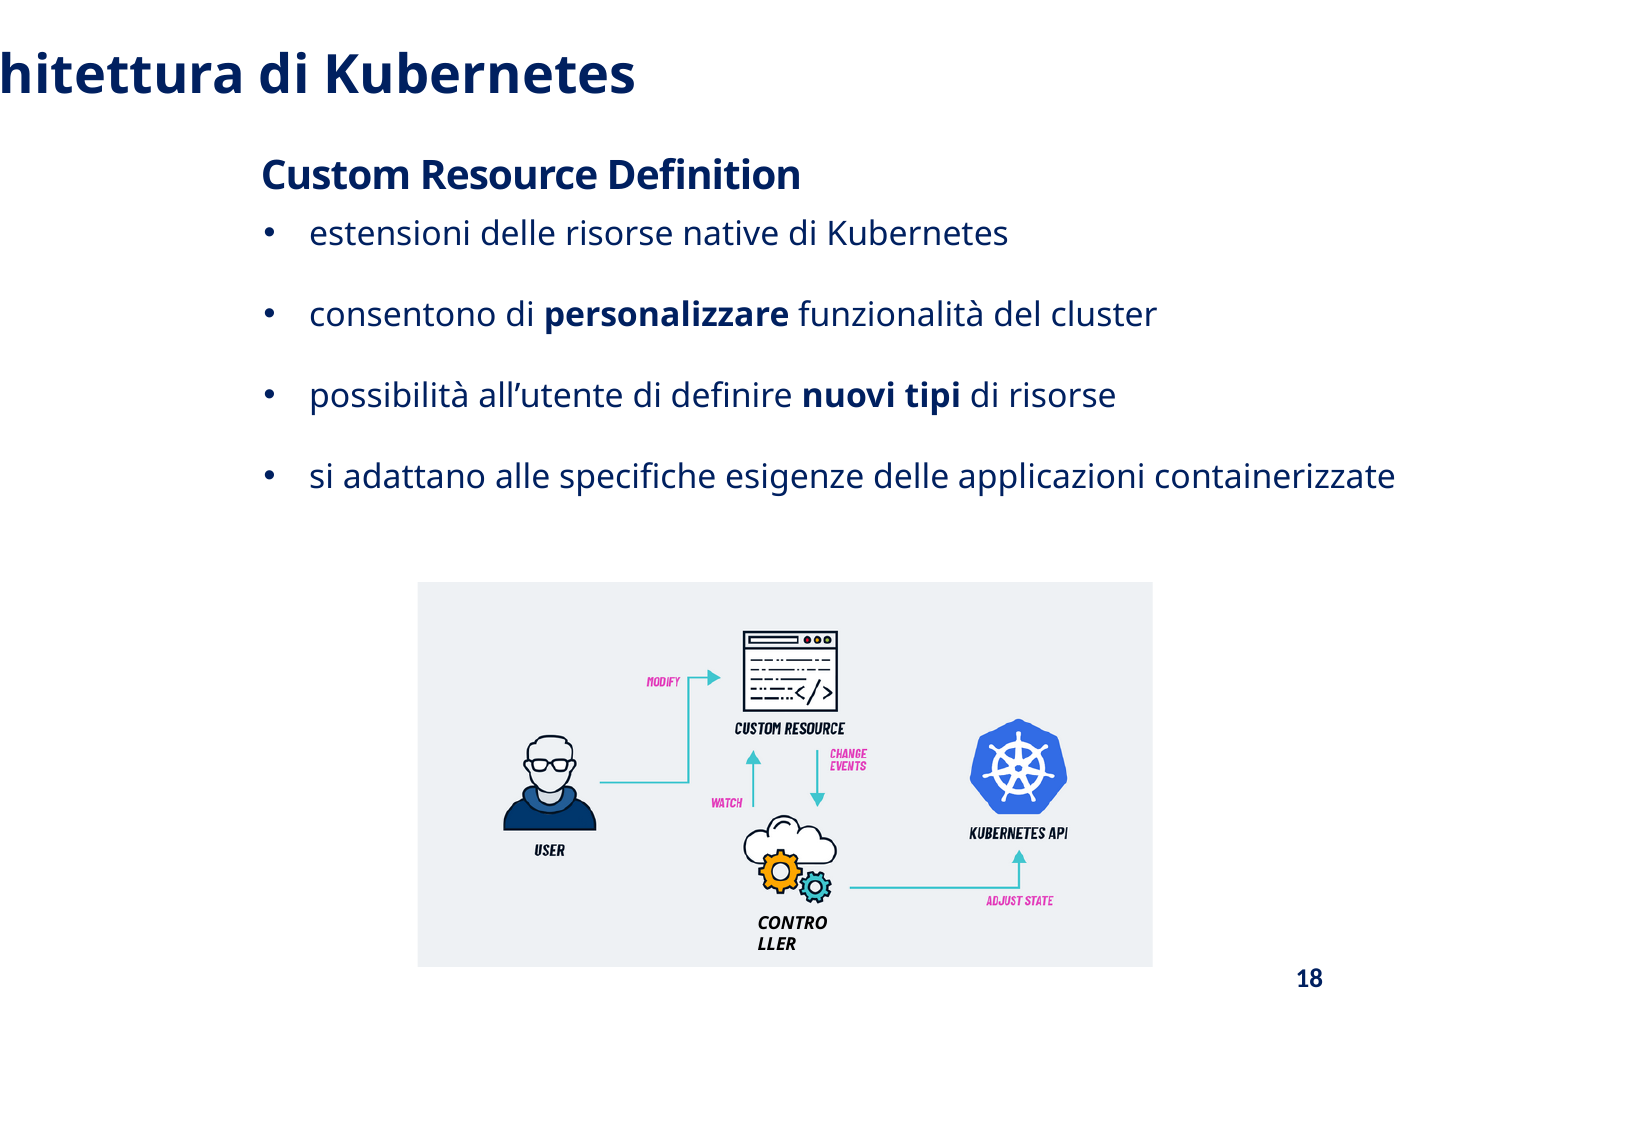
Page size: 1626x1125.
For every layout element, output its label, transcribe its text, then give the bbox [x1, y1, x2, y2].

text_box Architettura di Kubernetes [0, 32, 1070, 112]
slide_number 18 [1063, 952, 1339, 1002]
text_box estensioni delle risorse native di Kubernetes consentono di personalizzare funzionalità del cluster possibilità all’utente di definire nuovi tipi di risorse si adattano alle specifiche esigenze delle applicazioni containerizzate [248, 203, 1424, 503]
picture [417, 582, 1153, 967]
text_box Custom Resource Definition [248, 84, 1322, 203]
